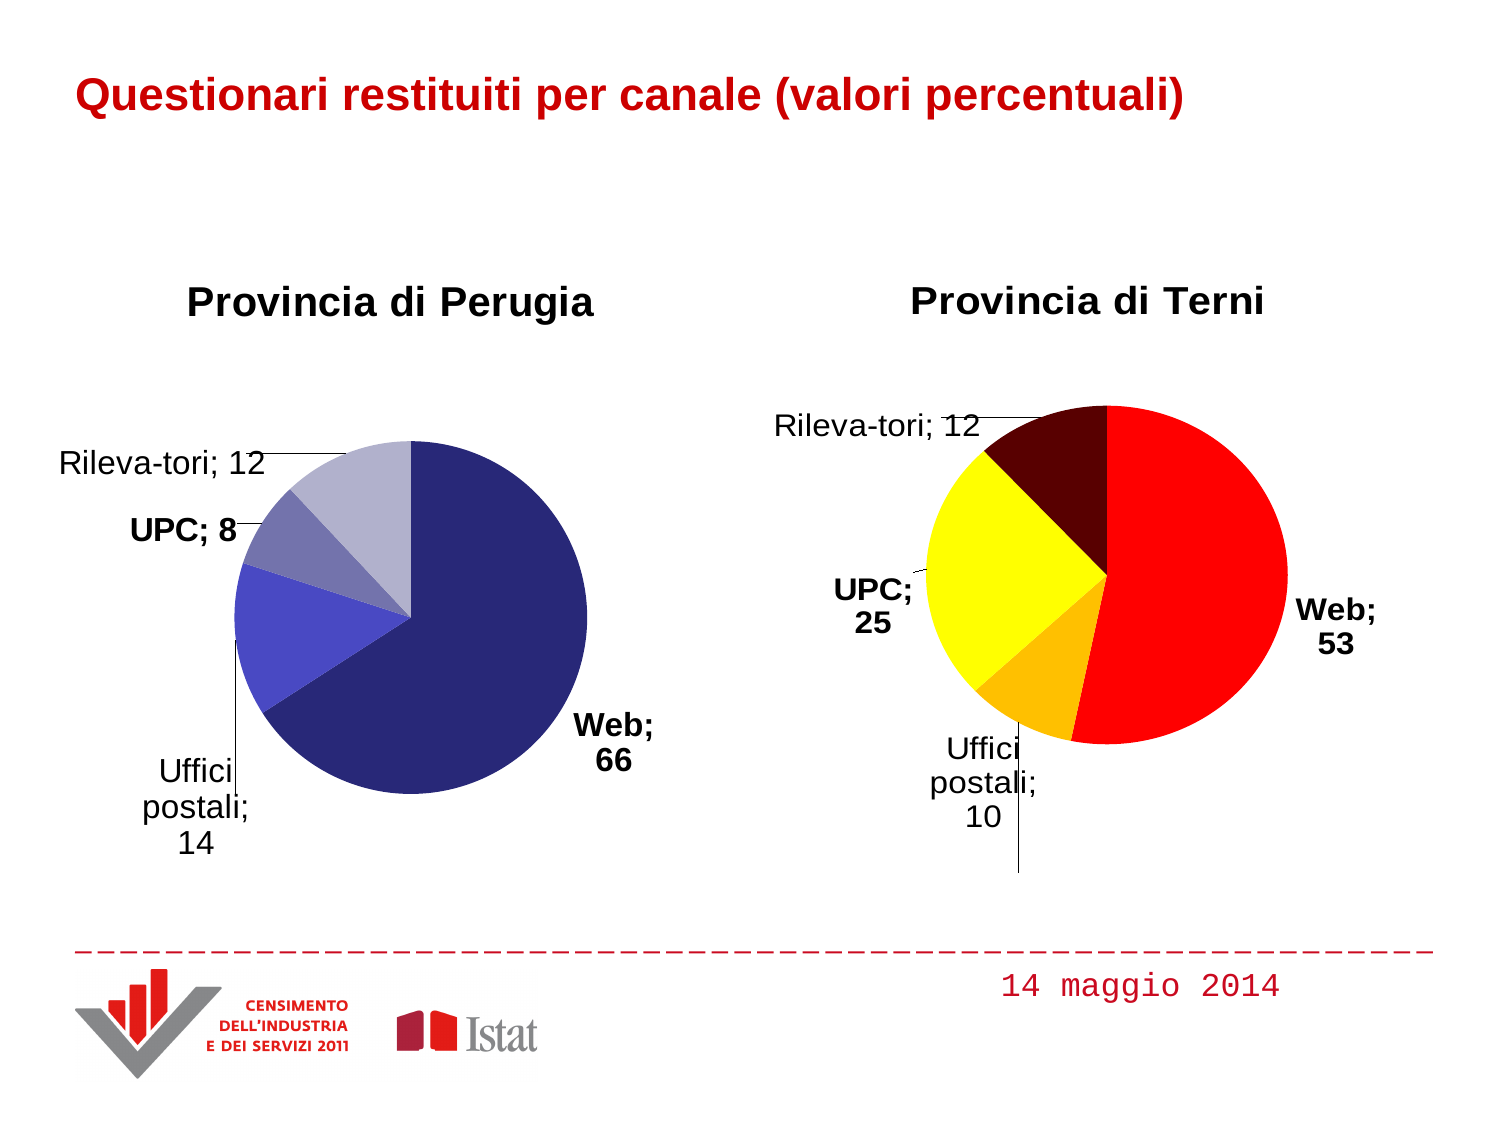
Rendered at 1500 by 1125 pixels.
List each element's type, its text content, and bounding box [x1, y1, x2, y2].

chart [58, 245, 723, 861]
chart [773, 257, 1438, 873]
text_box 14 maggio 2014 [986, 955, 1471, 1011]
picture [74, 969, 538, 1082]
text_box Questionari restituiti per canale (valori percentuali) [75, 54, 1266, 129]
